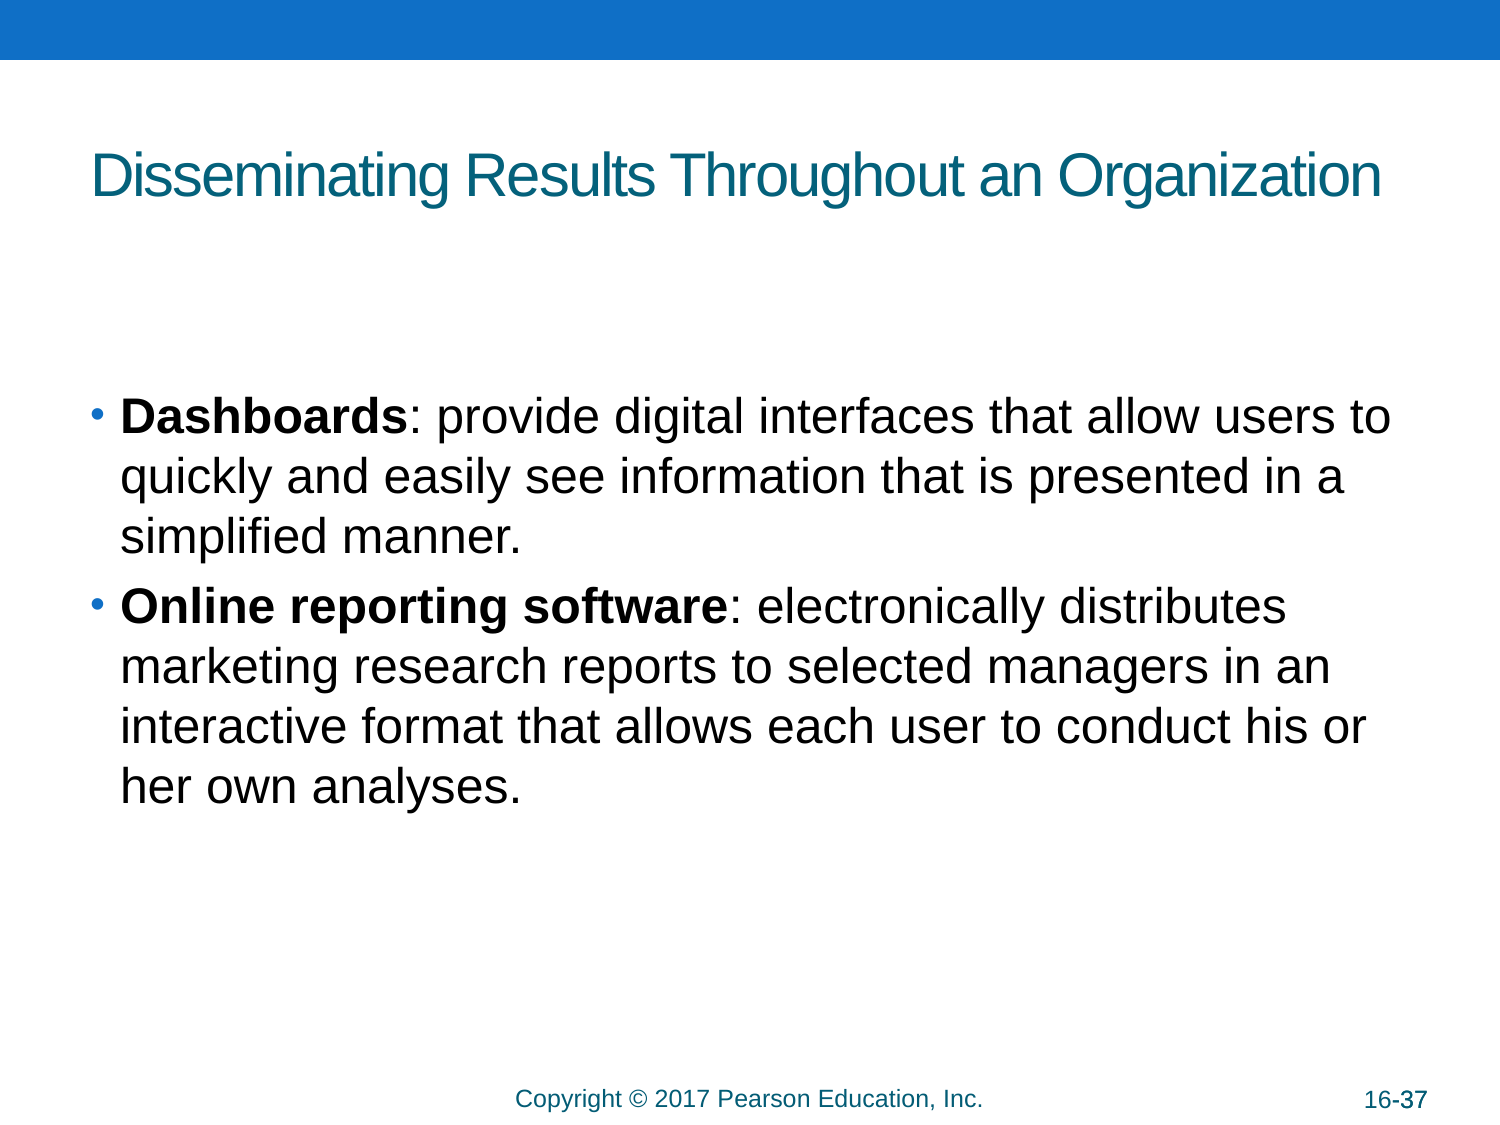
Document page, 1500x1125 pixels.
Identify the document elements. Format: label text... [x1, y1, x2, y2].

list Dashboards: provide digital interfaces that allow users to quickly and easily see information that is presented in a simplified manner. Online reporting software: electronically distributes marketing research reports to selected managers in an interactive format that allows each user to conduct his or her own analyses. [75, 376, 1425, 1125]
title Disseminating Results Throughout an Organization [75, 90, 1425, 253]
